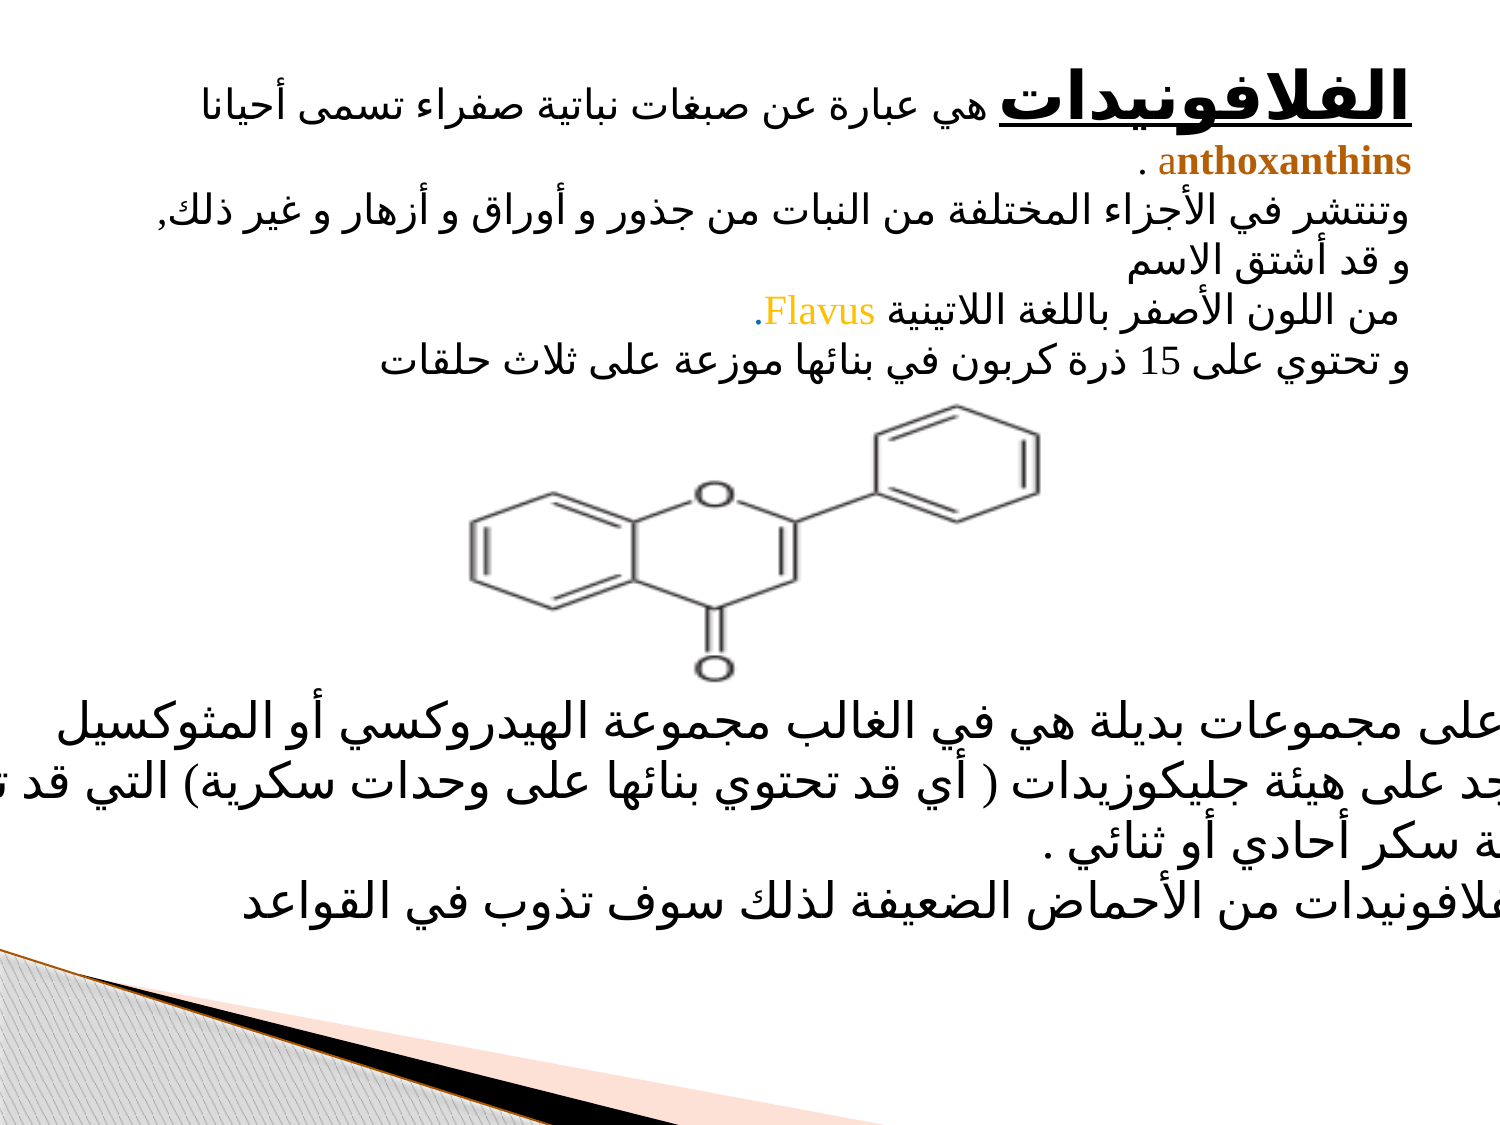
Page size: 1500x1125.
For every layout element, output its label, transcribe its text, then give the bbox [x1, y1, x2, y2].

picture [456, 398, 1055, 689]
text_box الفلافونيدات هي عبارة عن صبغات نباتية صفراء تسمى أحيانا anthoxanthins . وتنتشر في الأجزاء المختلفة من النبات من جذور و أوراق و أزهار و غير ذلك, و قد أشتق الاسم من اللون الأصفر باللغة اللاتينية Flavus. و تحتوي على 15 ذرة كربون في بنائها موزعة على ثلاث حلقات [141, 45, 1427, 436]
text_box تحتوي على مجموعات بديلة هي في الغالب مجموعة الهيدروكسي أو المثوكسيل وقد توجد على هيئة جليكوزيدات ( أي قد تحتوي بنائها على وحدات سكرية) التي قد تكون على هيئة سكر أحادي أو ثنائي . تعتبر الفلافونيدات من الأحماض الضعيفة لذلك سوف تذوب في القواعد [0, 680, 1500, 936]
